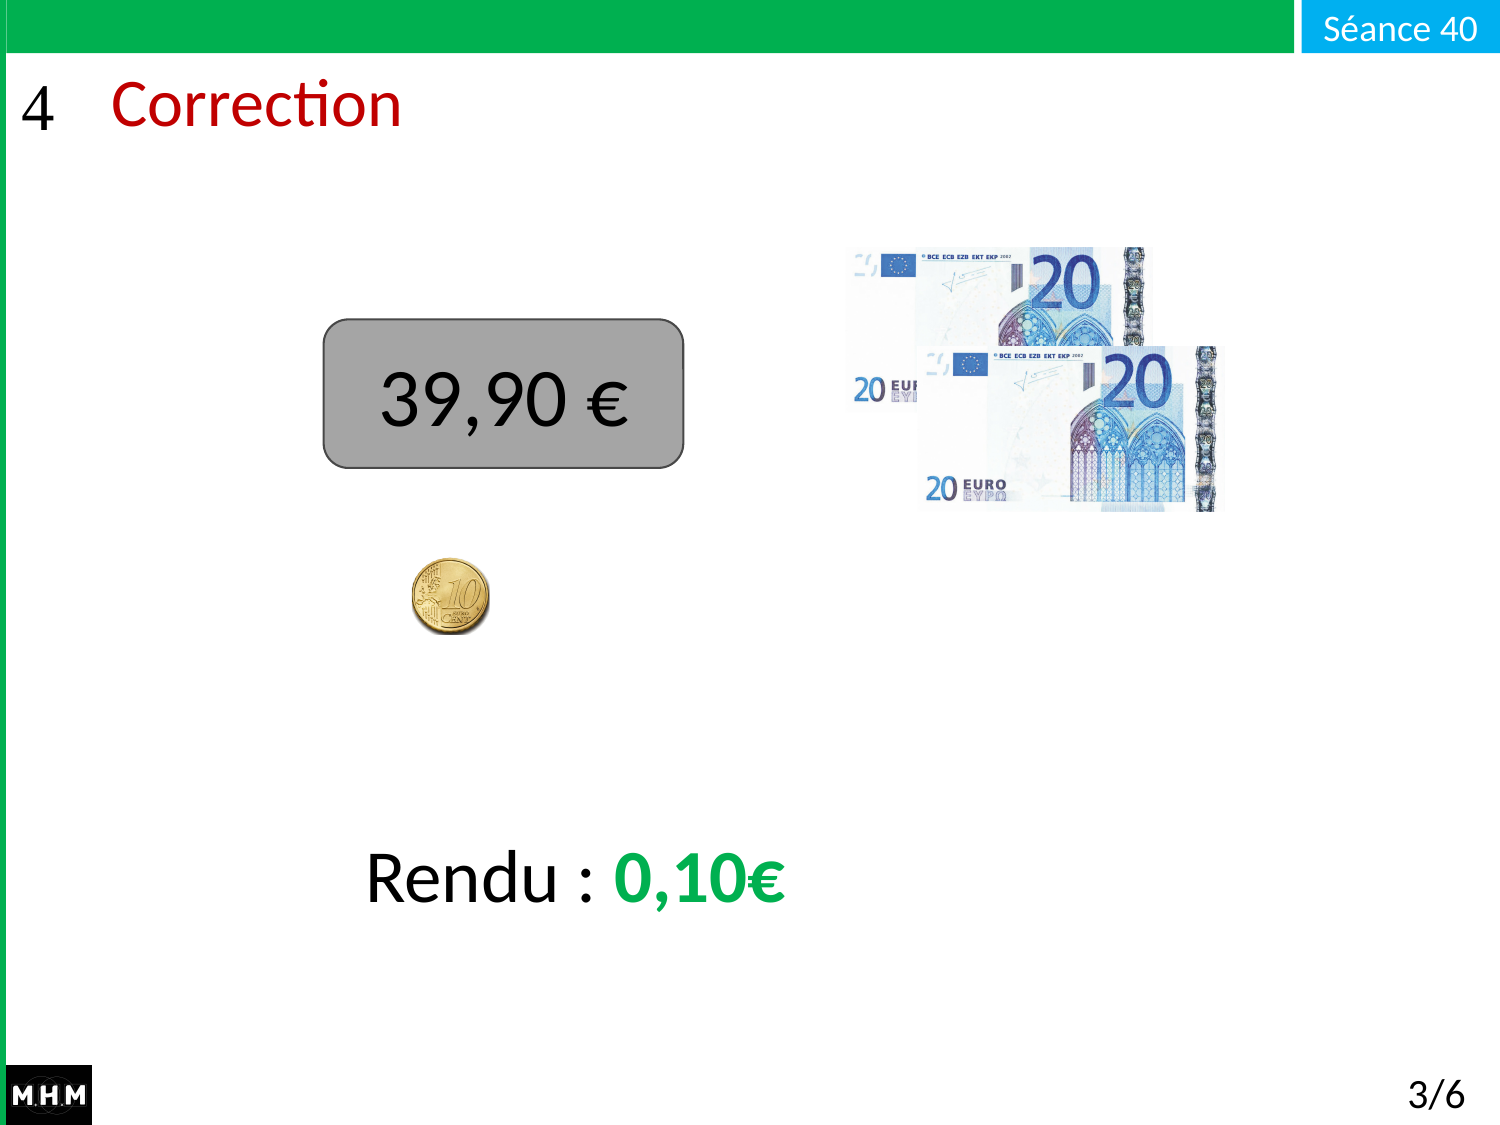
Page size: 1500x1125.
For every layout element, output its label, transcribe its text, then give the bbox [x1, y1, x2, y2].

list 3/6 [1373, 1064, 1500, 1125]
title Correction [96, 60, 1391, 150]
picture [411, 557, 490, 635]
text_box Rendu : 0,10€ [350, 820, 1150, 926]
picture [6, 1065, 92, 1125]
picture [845, 247, 1225, 512]
text_box 39,90 € [322, 318, 685, 469]
